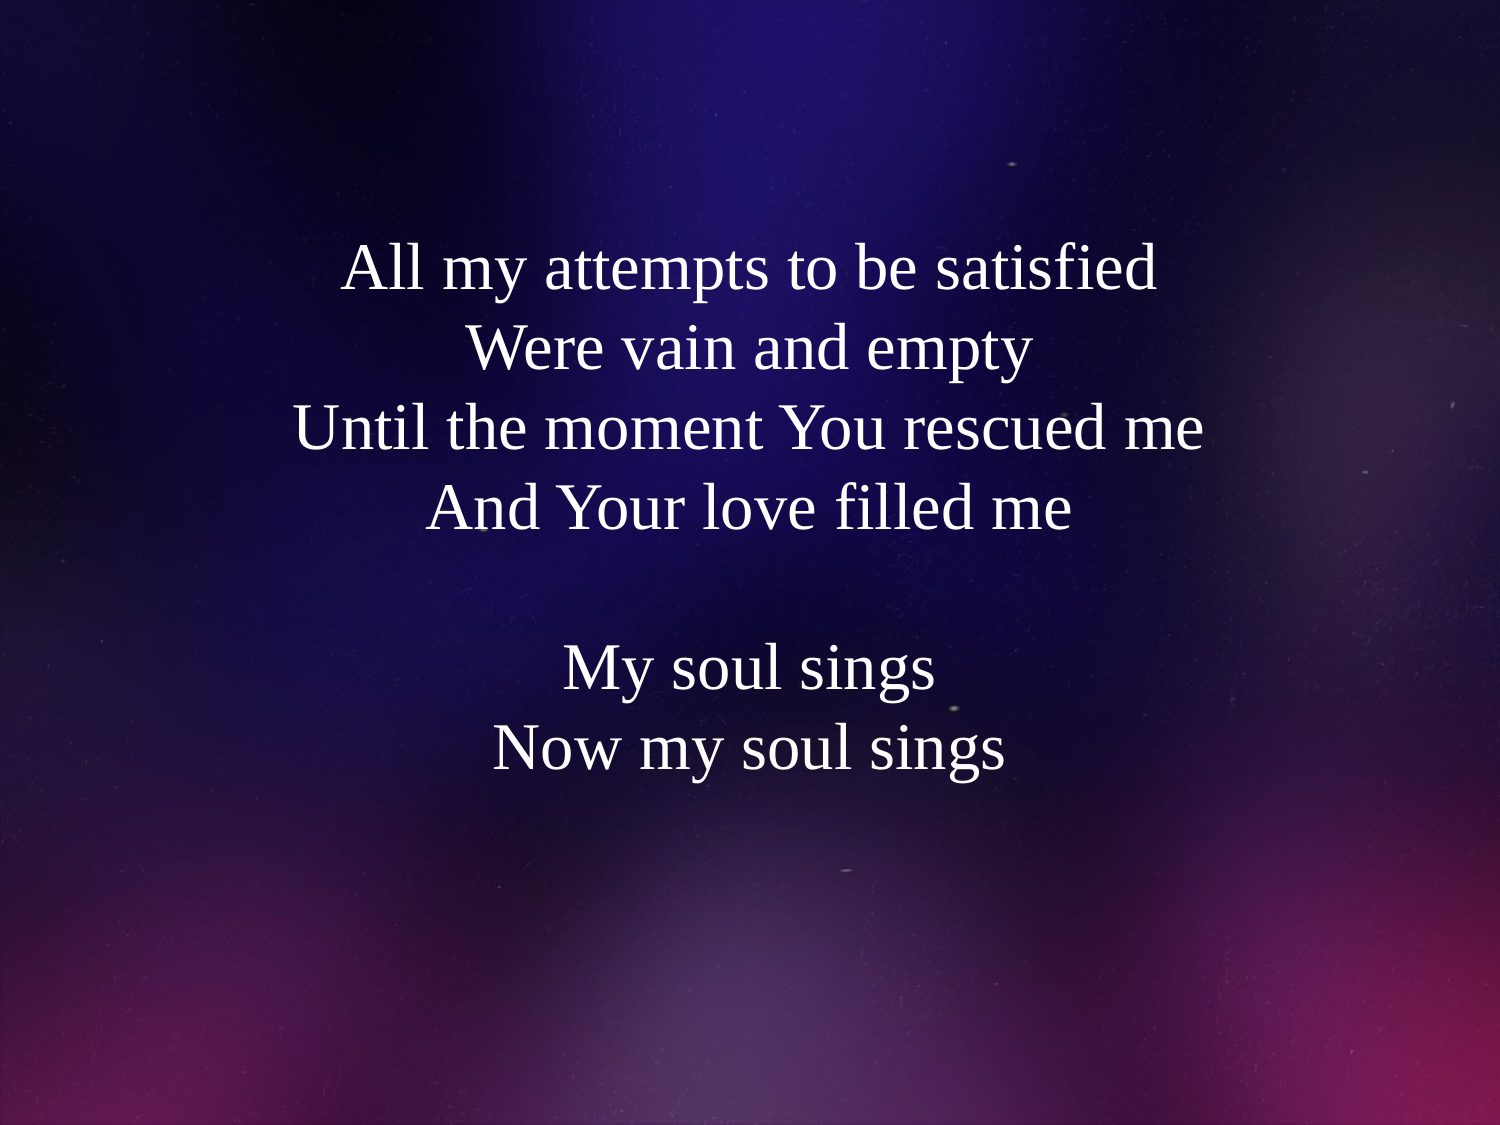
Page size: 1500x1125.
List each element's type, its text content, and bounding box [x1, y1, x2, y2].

title All my attempts to be satisfied Were vain and empty Until the moment You rescued me And Your love filled me My soul sings Now my soul sings [87, 408, 1413, 597]
picture [0, 0, 1500, 1125]
